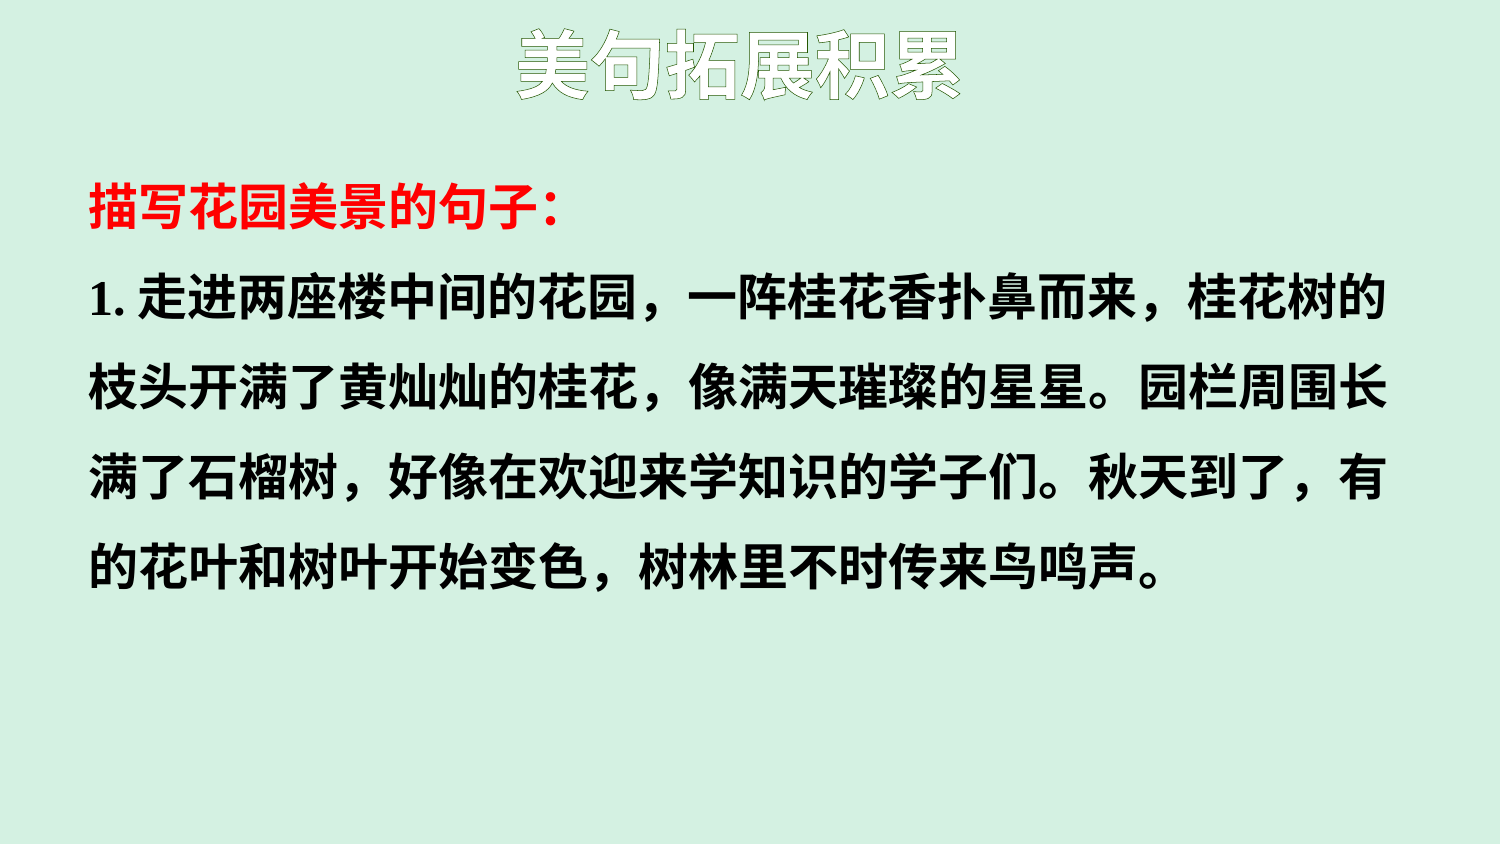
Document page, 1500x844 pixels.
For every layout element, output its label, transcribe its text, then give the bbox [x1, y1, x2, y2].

text_box 美句拓展积累 [499, 10, 980, 116]
text_box 描写花园美景的句子： 1.走进两座楼中间的花园，一阵桂花香扑鼻而来，桂花树的枝头开满了黄灿灿的桂花，像满天璀璨的星星。园栏周围长满了石榴树，好像在欢迎来学知识的学子们。秋天到了，有的花叶和树叶开始变色，树林里不时传来鸟鸣声。 [73, 138, 1441, 603]
